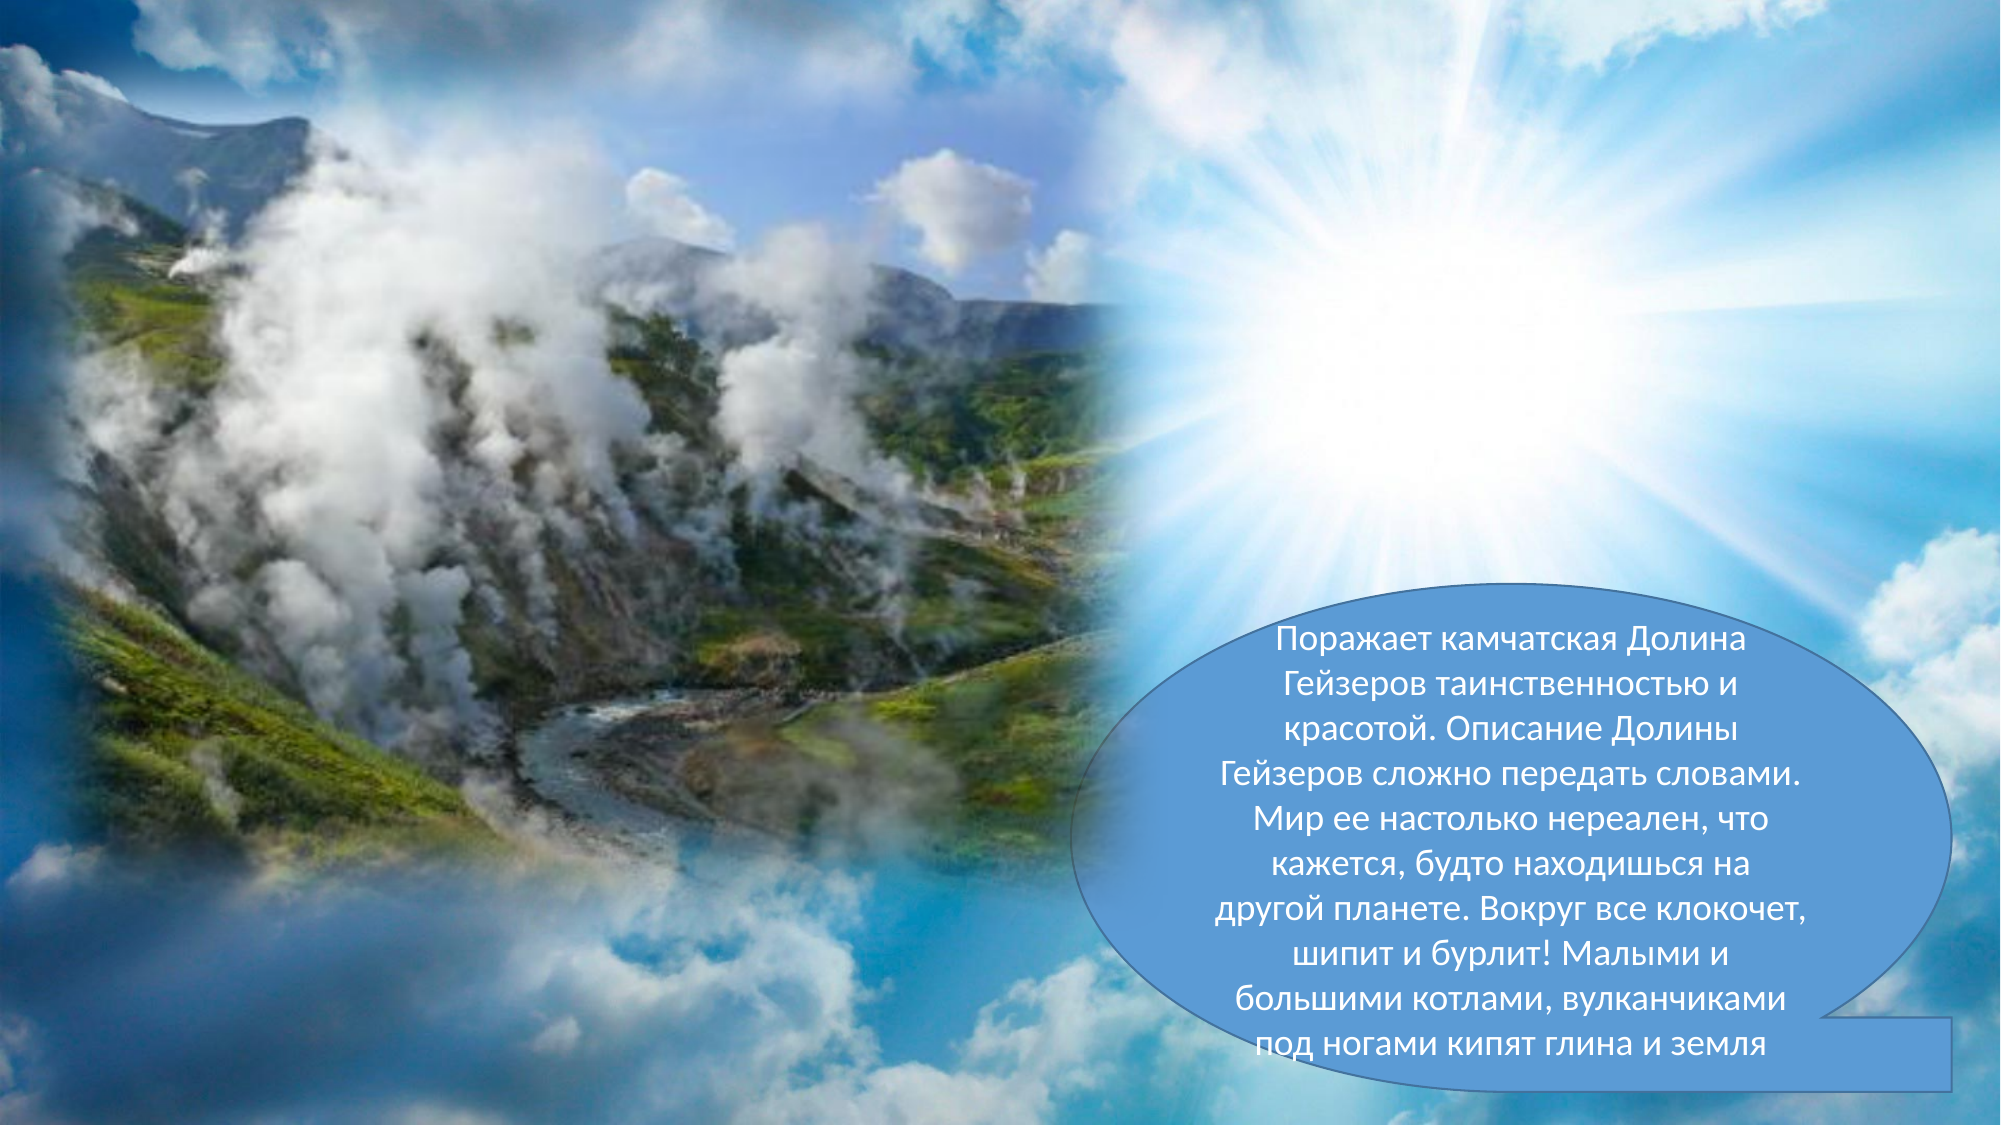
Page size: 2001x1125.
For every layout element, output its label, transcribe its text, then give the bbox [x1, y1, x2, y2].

text_box Поражает камчатская Долина Гейзеров таинственностью и красотой. Описание Долины Гейзеров сложно передать словами. Мир ее настолько нереален, что кажется, будто находишься на другой планете. Вокруг все клокочет, шипит и бурлит! Малыми и большими котлами, вулканчиками под ногами кипят глина и земля [1103, 582, 1953, 1093]
picture [0, 0, 2001, 1125]
